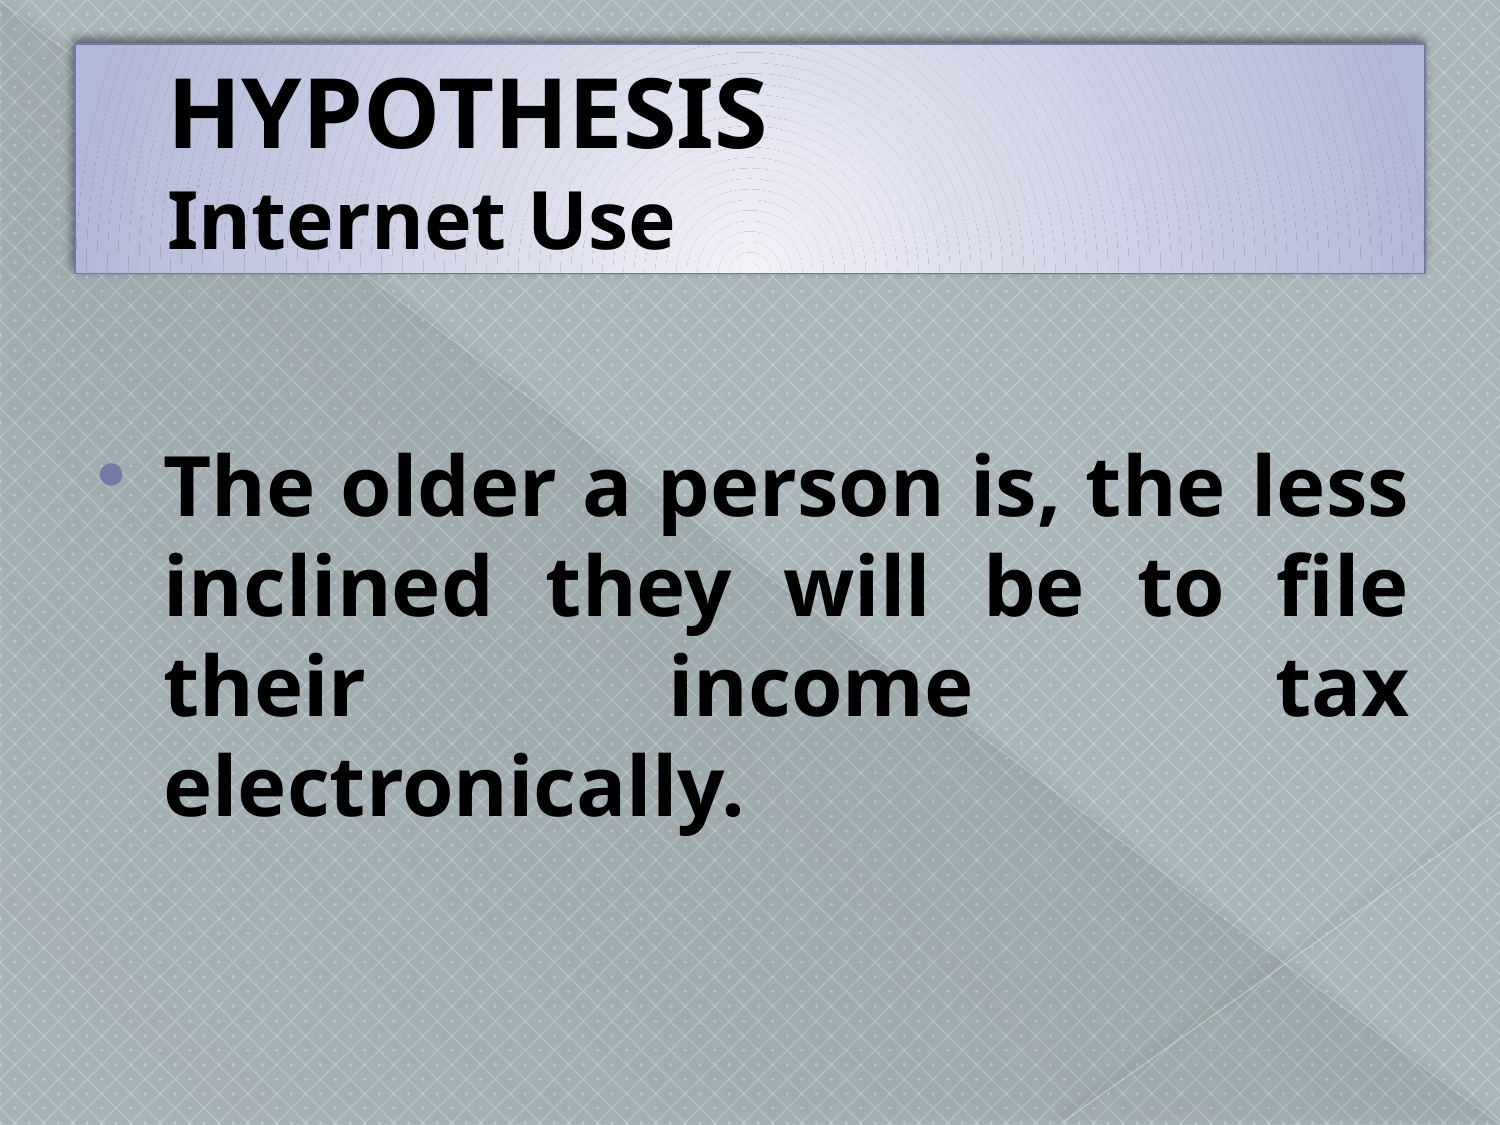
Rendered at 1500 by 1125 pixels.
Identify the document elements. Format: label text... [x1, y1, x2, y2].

title HYPOTHESIS Internet Use [74, 43, 1426, 274]
list The older a person is, the less inclined they will be to file their income tax electronically. [75, 308, 1425, 1059]
